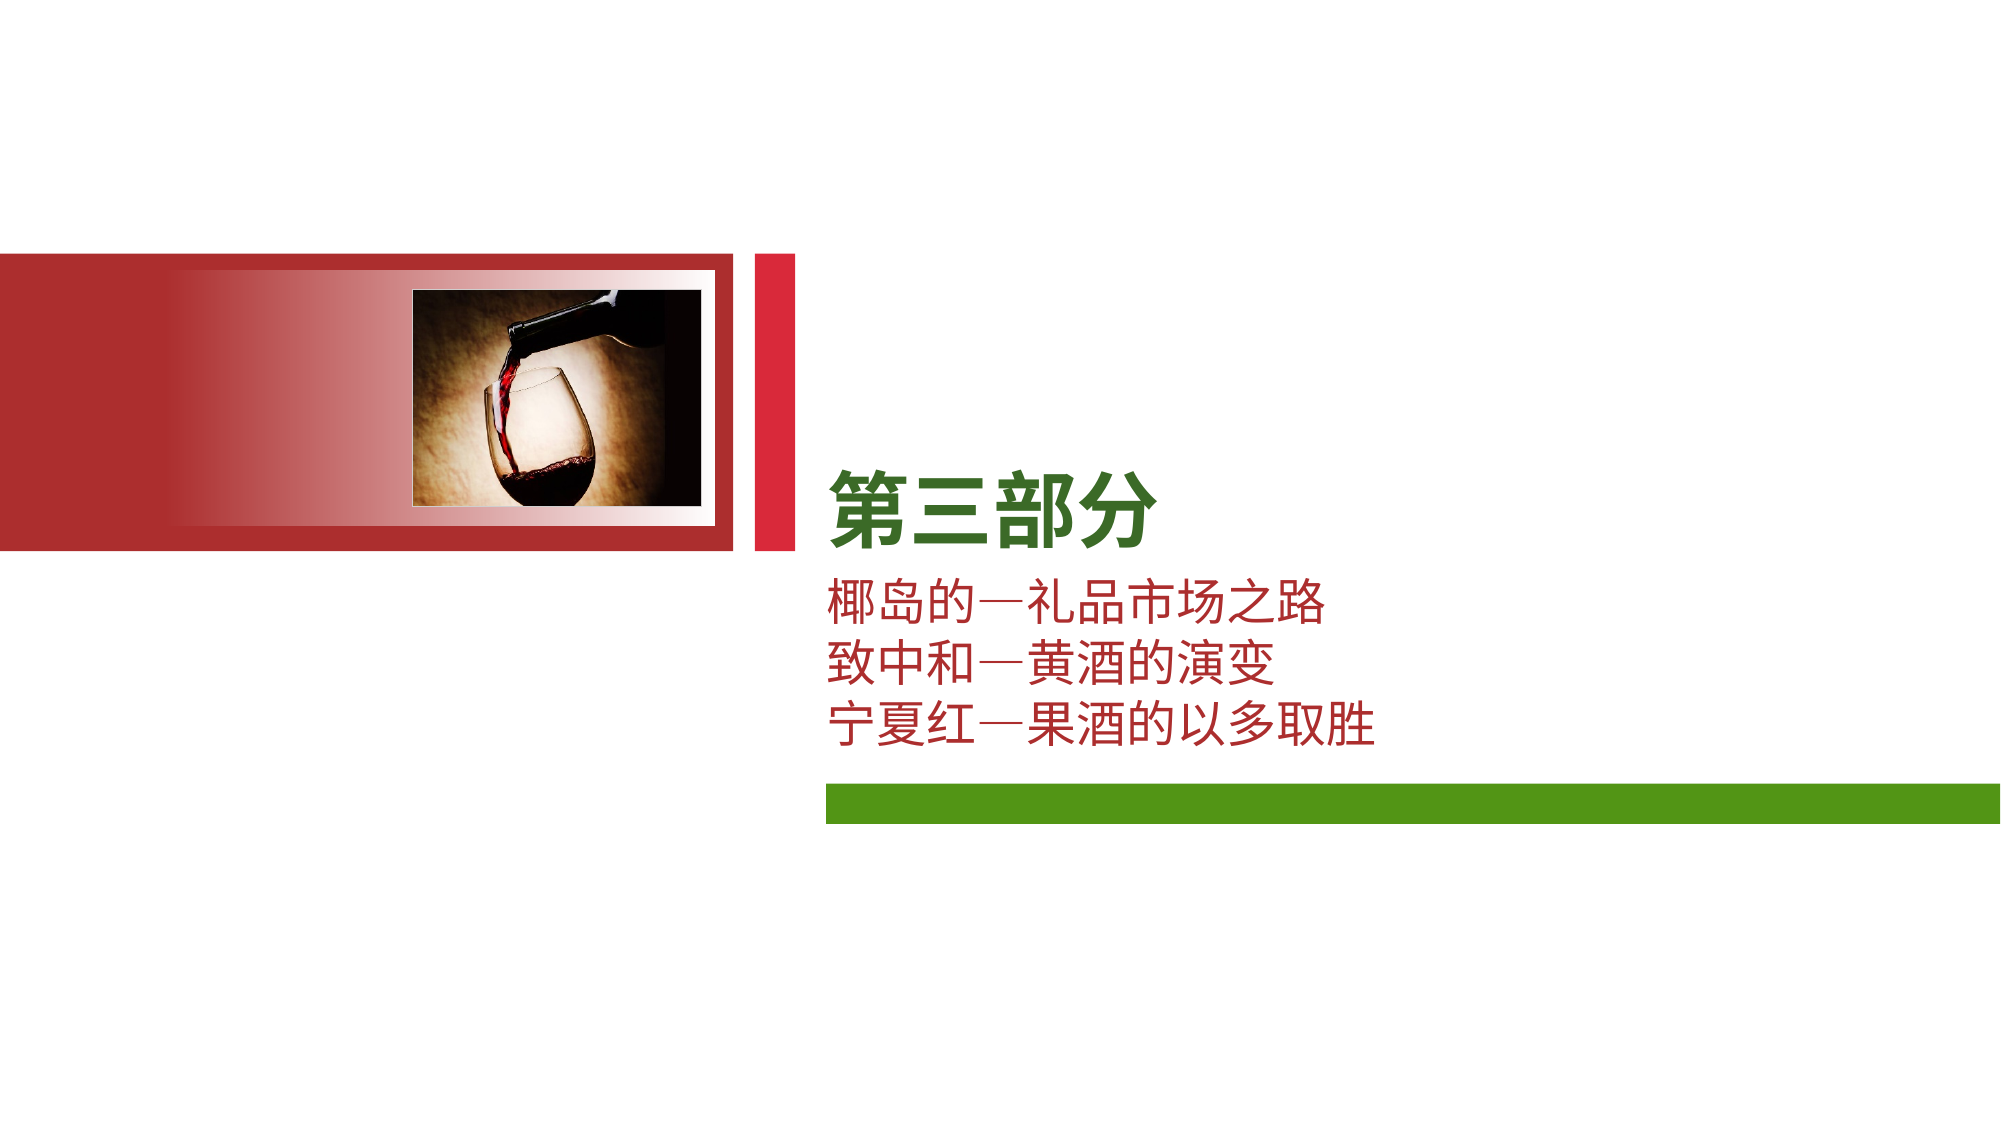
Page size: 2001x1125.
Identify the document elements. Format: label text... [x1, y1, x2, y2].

picture [413, 290, 701, 506]
text_box 宁夏红—果酒的以多取胜 [811, 684, 1496, 760]
text_box 椰岛的—礼品市场之路 [811, 562, 1496, 623]
text_box 致中和—黄酒的演变 [811, 623, 1496, 684]
